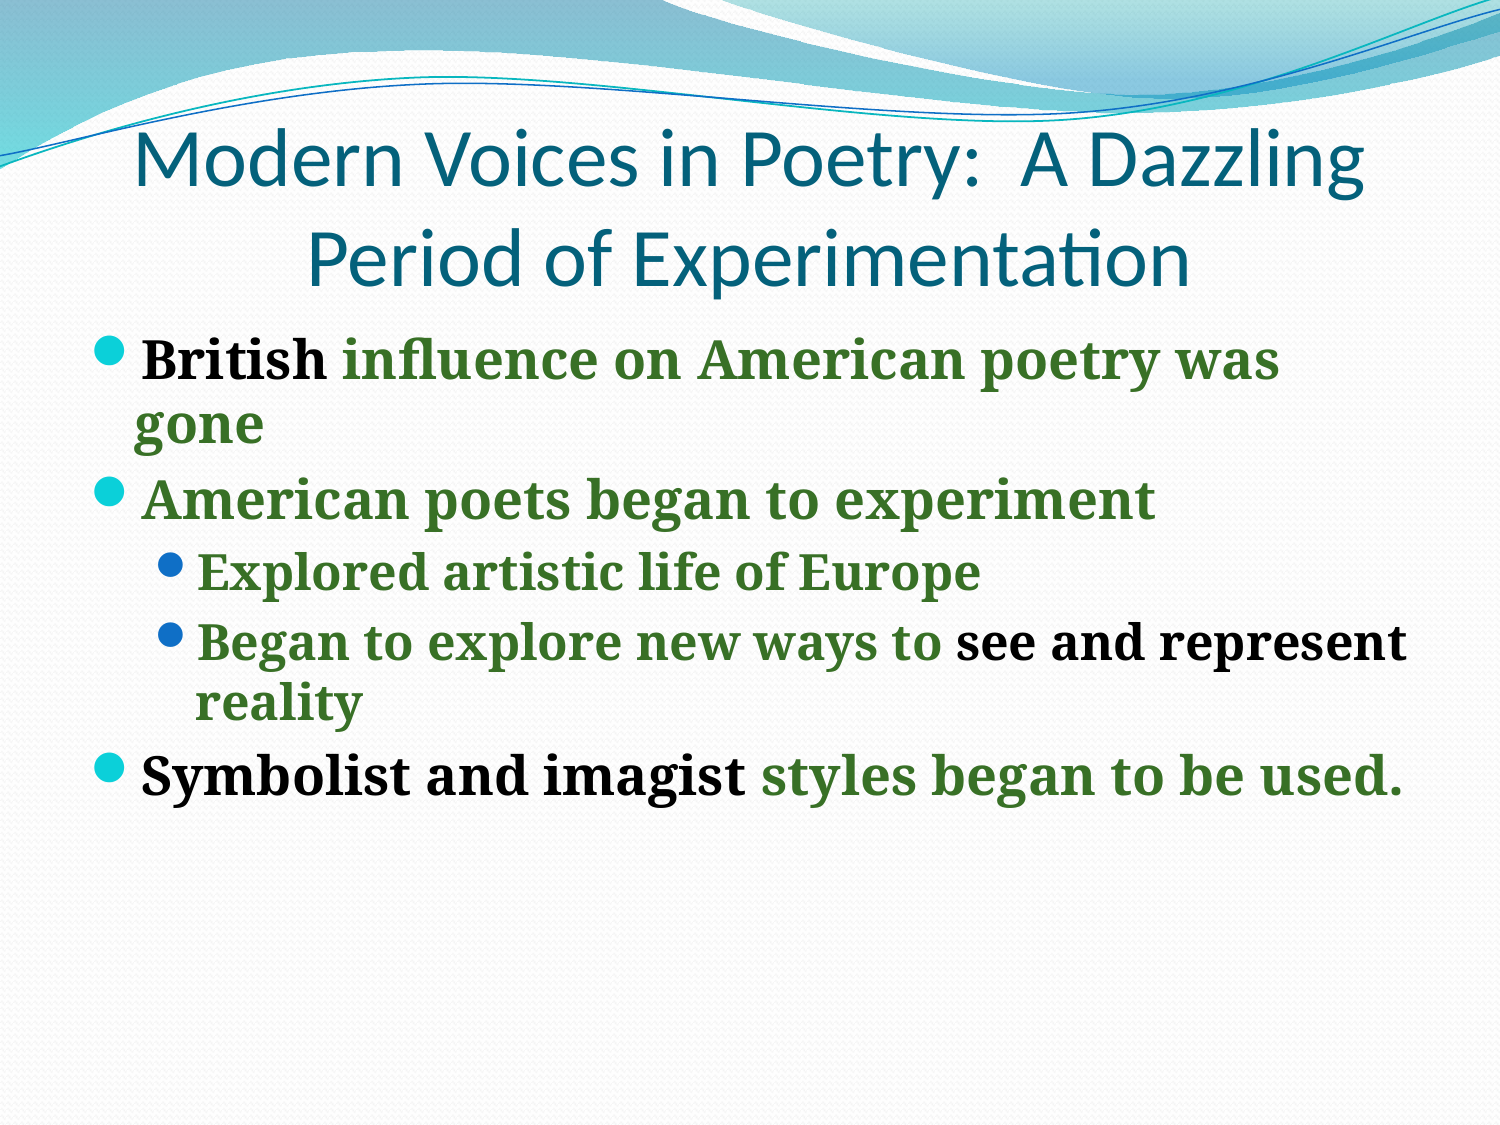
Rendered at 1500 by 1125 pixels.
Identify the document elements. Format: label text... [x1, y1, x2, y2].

list British influence on American poetry was gone American poets began to experiment Explored artistic life of Europe Began to explore new ways to see and represent reality Symbolist and imagist styles began to be used. [74, 317, 1426, 1038]
title Modern Voices in Poetry: A Dazzling Period of Experimentation [74, 115, 1426, 304]
